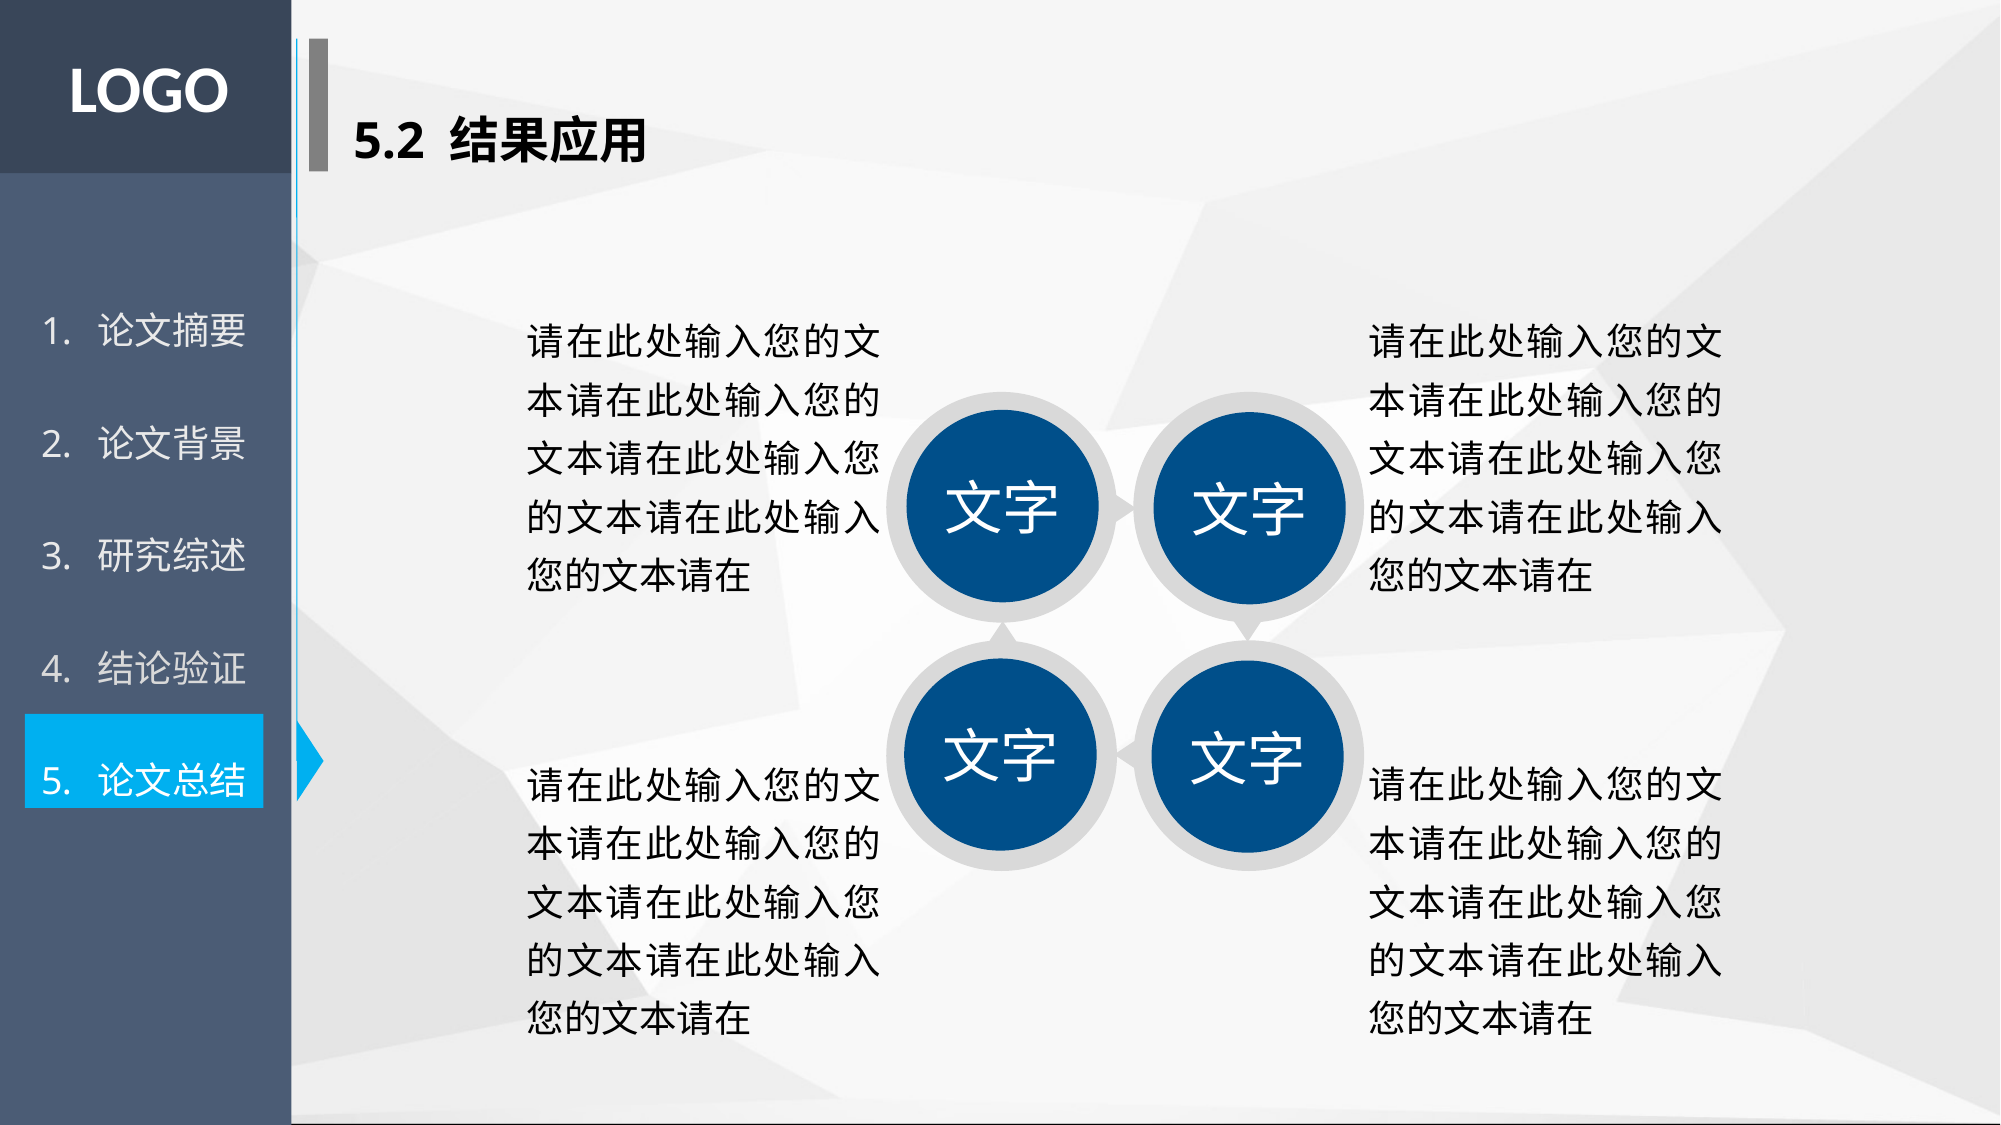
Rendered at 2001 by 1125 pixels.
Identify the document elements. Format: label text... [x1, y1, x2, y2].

text_box 请在此处输入您的文本请在此处输入您的文本请在此处输入您的文本请在此处输入您的文本请在 [526, 343, 881, 559]
text_box LOGO [54, 38, 245, 134]
text_box 请在此处输入您的文本请在此处输入您的文本请在此处输入您的文本请在此处输入您的文本请在 [526, 787, 881, 1002]
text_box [24, 713, 324, 808]
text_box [1114, 640, 1365, 871]
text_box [1133, 391, 1365, 642]
text_box 请在此处输入您的文本请在此处输入您的文本请在此处输入您的文本请在此处输入您的文本请在 [1368, 343, 1723, 559]
text_box 论文摘要 论文背景 研究综述 结论验证 论文总结 [26, 232, 263, 713]
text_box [886, 620, 1117, 871]
text_box 5.2 结果应用 [338, 101, 665, 177]
picture [292, 0, 2001, 1125]
text_box [308, 38, 329, 172]
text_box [886, 391, 1133, 623]
text_box 请在此处输入您的文本请在此处输入您的文本请在此处输入您的文本请在此处输入您的文本请在 [1368, 779, 1723, 1009]
